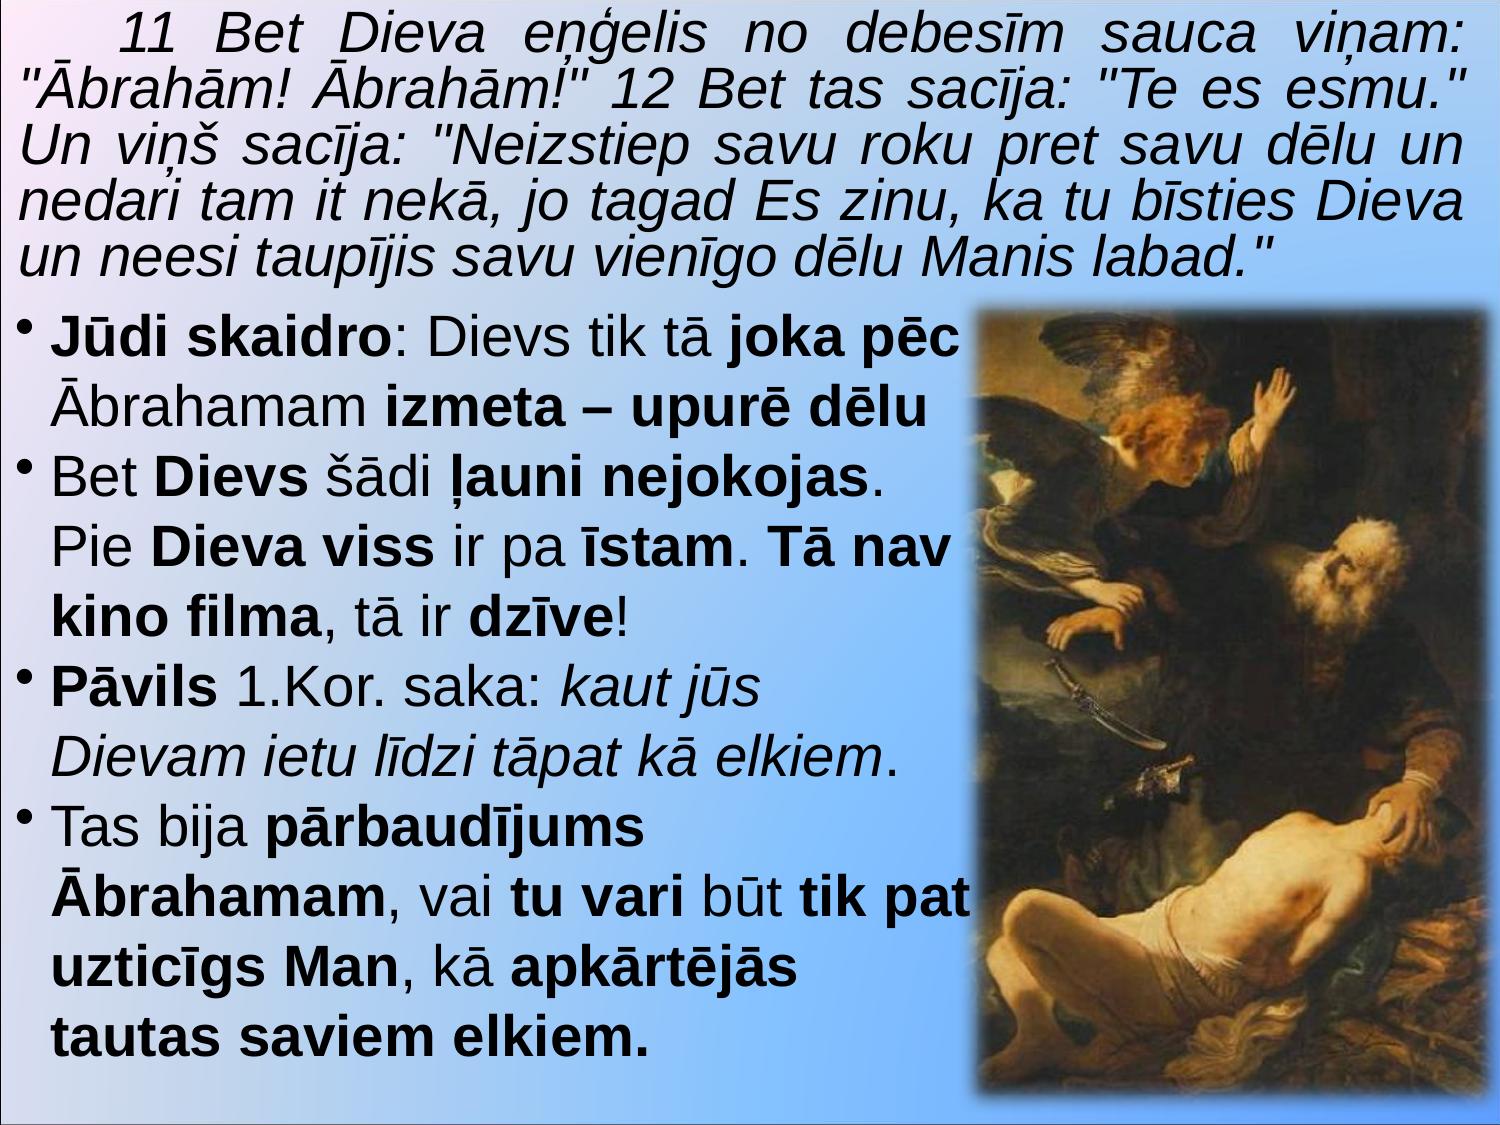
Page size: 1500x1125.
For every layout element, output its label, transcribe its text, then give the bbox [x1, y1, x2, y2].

list 11 Bet Dieva eņģelis no debesīm sauca viņam: "Ābrahām! Ābrahām!" 12 Bet tas sacīja: "Te es esmu." Un viņš sacīja: "Neizstiep savu roku pret savu dēlu un nedari tam it nekā, jo tagad Es zinu, ka tu bīsties Dieva un neesi taupījis savu vienīgo dēlu Manis labad." [0, 0, 1483, 173]
text_box Jūdi skaidro: Dievs tik tā joka pēc Ābrahamam izmeta – upurē dēlu Bet Dievs šādi ļauni nejokojas. Pie Dieva viss ir pa īstam. Tā nav kino filma, tā ir dzīve! Pāvils 1.Kor. saka: kaut jūs Dievam ietu līdzi tāpat kā elkiem. Tas bija pārbaudījums Ābrahamam, vai tu vari būt tik pat uzticīgs Man, kā apkārtējās tautas saviem elkiem. [0, 290, 956, 1076]
picture [0, 0, 1500, 1125]
